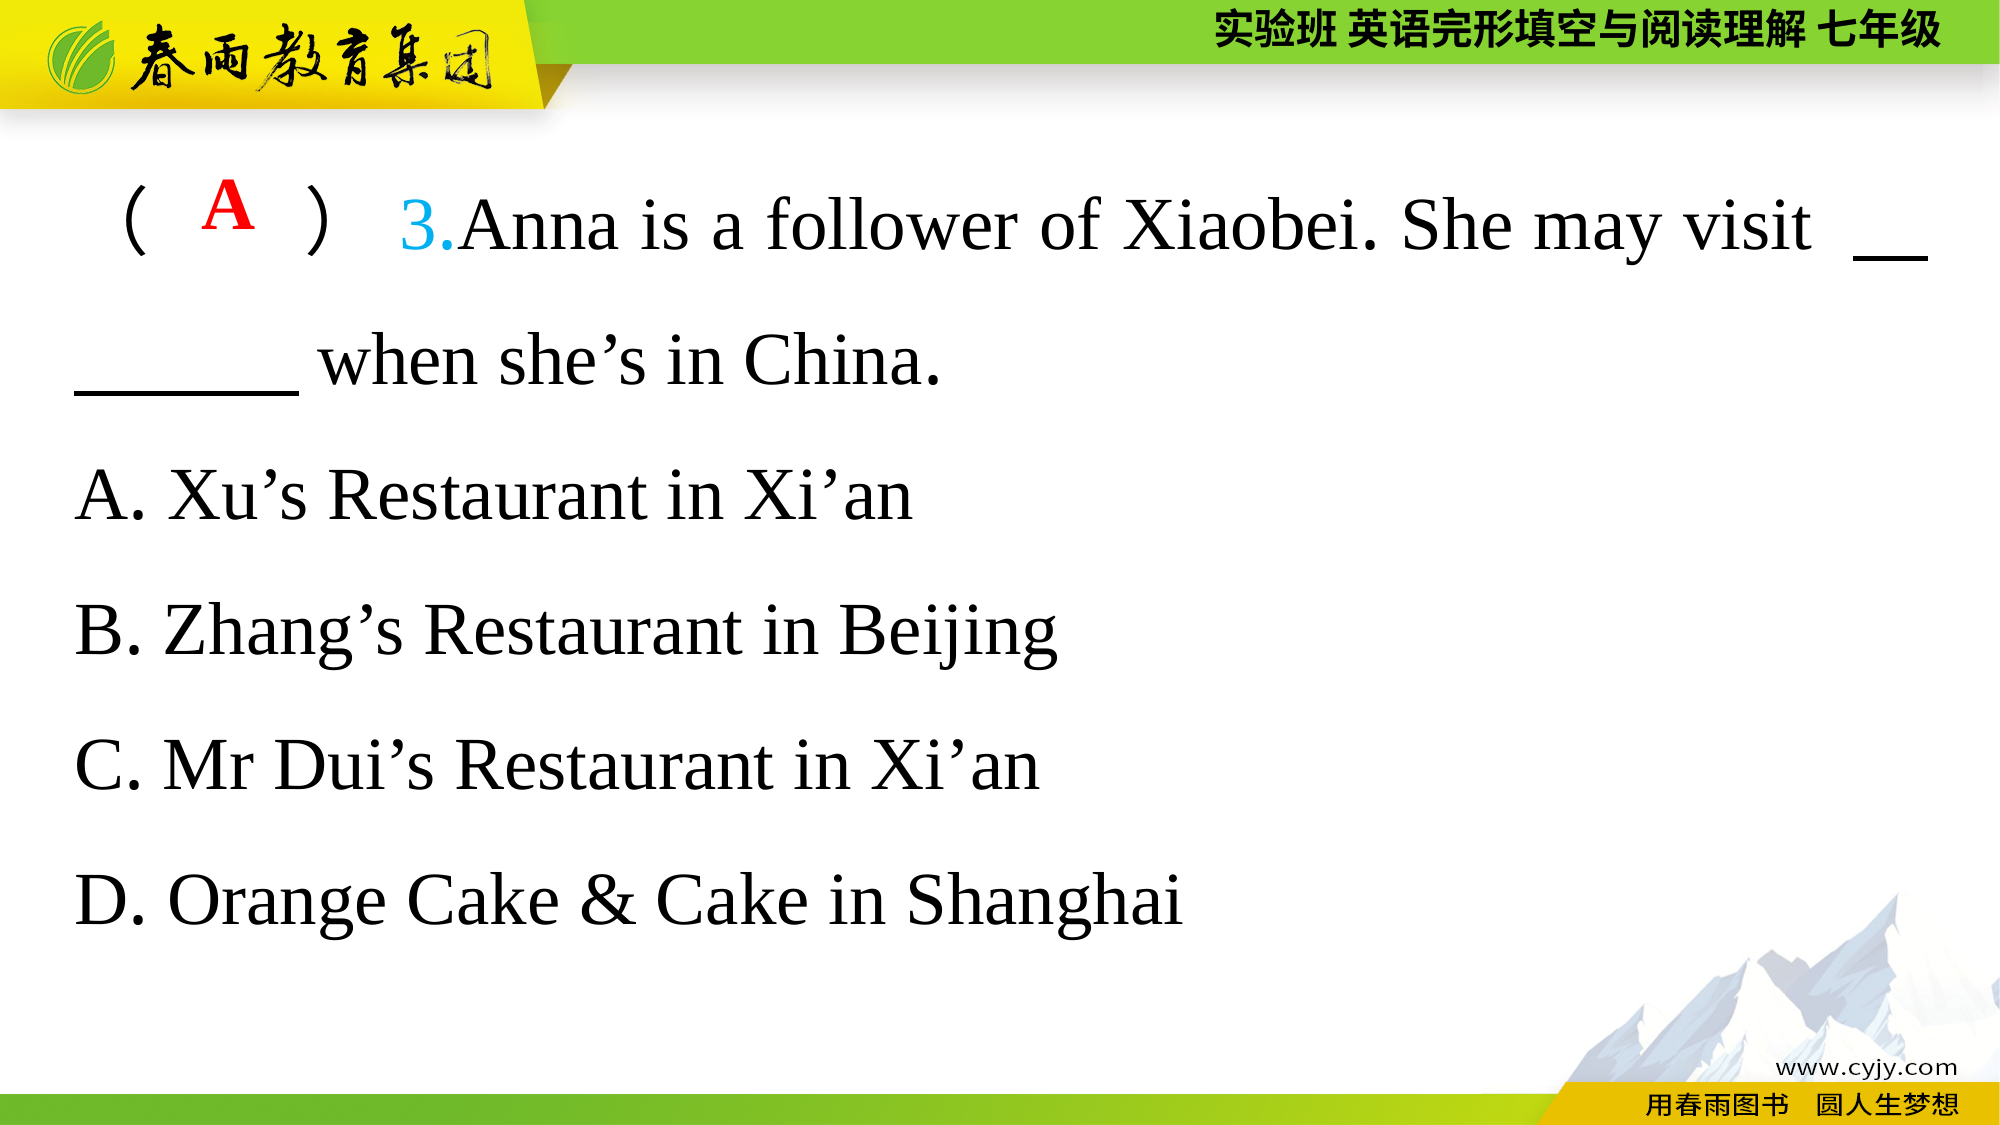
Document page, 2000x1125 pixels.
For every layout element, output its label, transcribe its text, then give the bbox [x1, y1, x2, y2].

text_box A [186, 146, 271, 252]
list （ ）3.Anna is a follower of Xiaobei. She may visit when she’s in China. A. Xu’s Restaurant in Xi’an B. Zhang’s Restaurant in Beijing C. Mr Dui’s Restaurant in Xi’an D. Orange Cake & Cake in Shanghai [59, 122, 1944, 939]
picture [0, 0, 2000, 1125]
